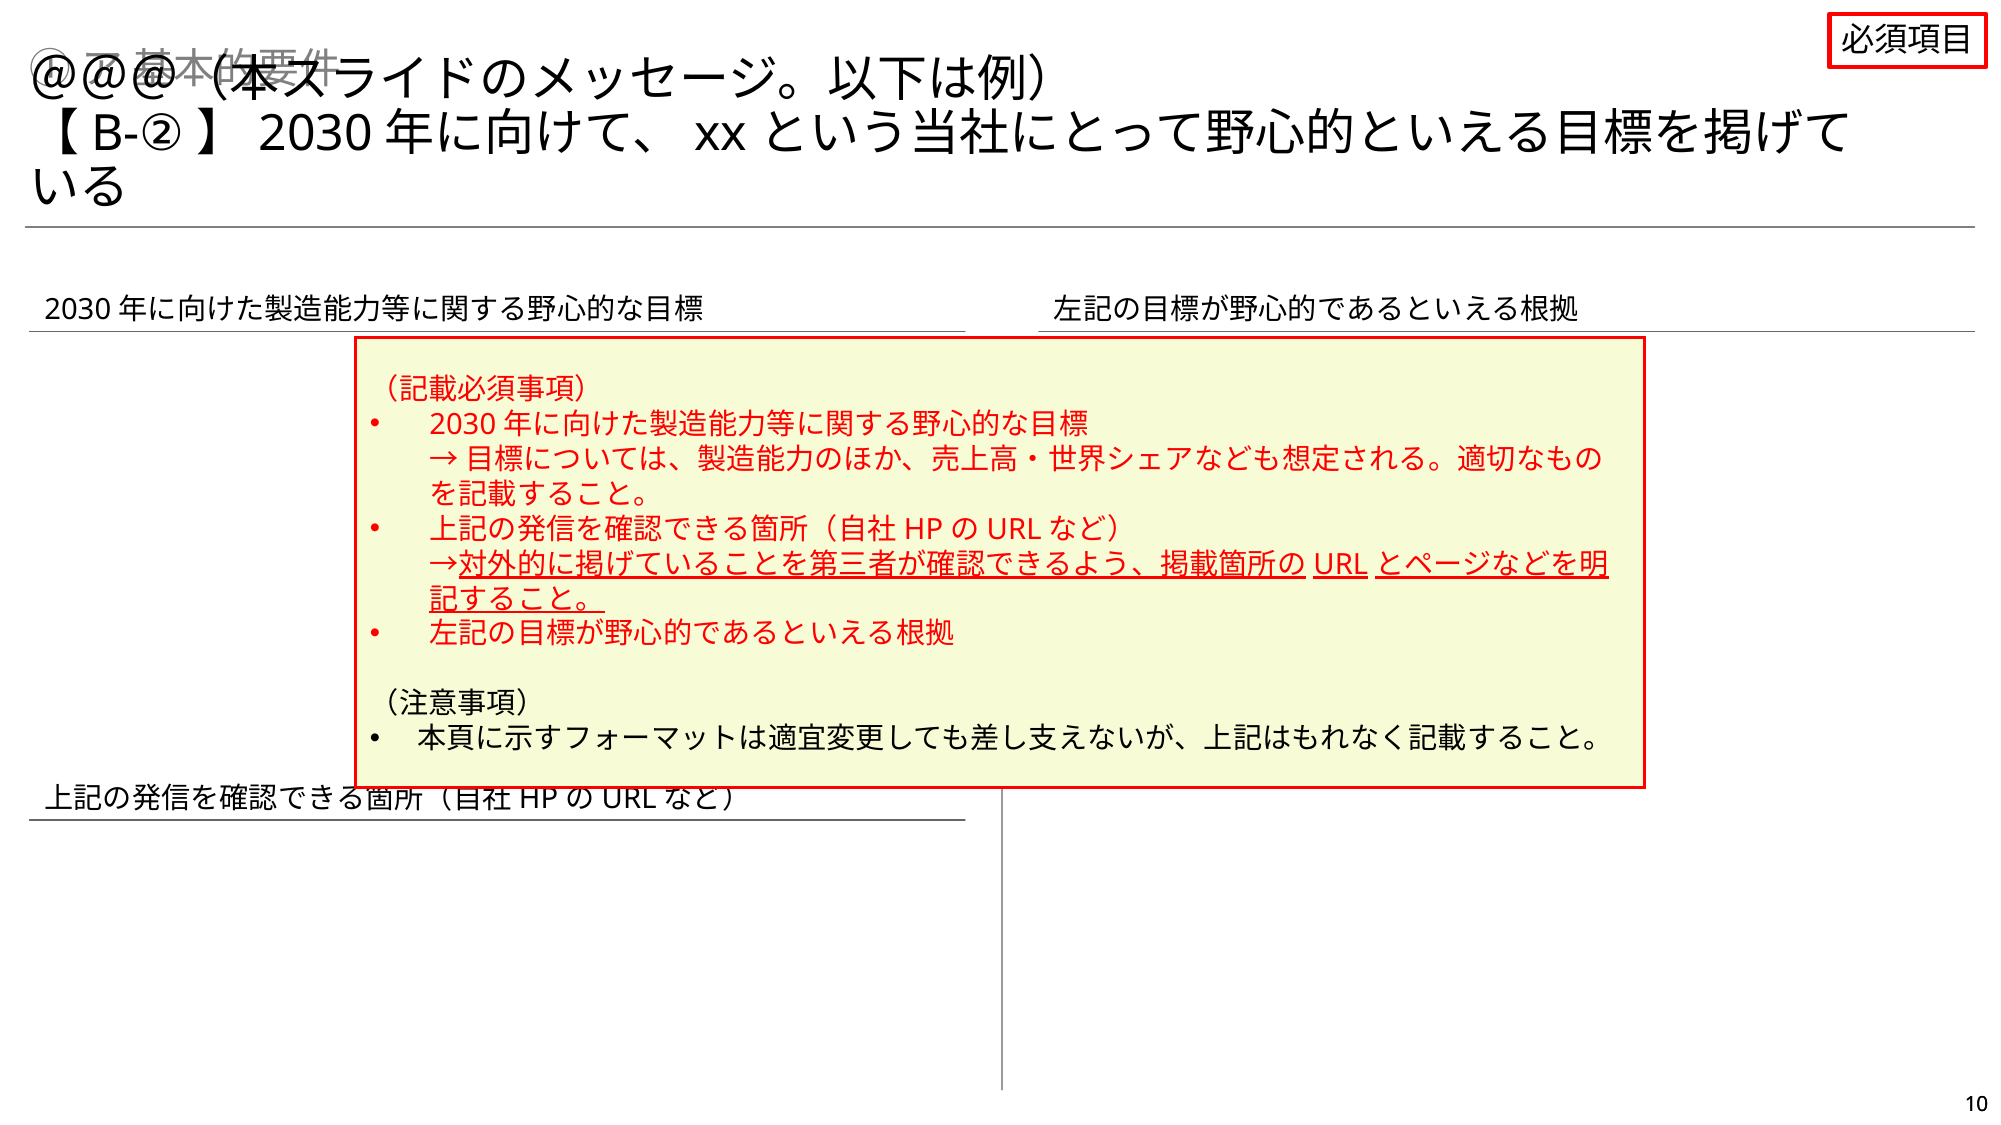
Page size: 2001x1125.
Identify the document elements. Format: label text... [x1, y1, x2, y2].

text_box ①ア 基本的要件 [29, 47, 1802, 53]
text_box （記載必須事項） 2030年に向けた製造能力等に関する野心的な目標 → 目標については、製造能力のほか、売上高・世界シェアなども想定される。適切なものを記載すること。 上記の発信を確認できる箇所（自社HPのURLなど） →対外的に掲げていることを第三者が確認できるよう、掲載箇所のURLとページなどを明記すること。 左記の目標が野心的であるといえる根拠 （注意事項） 本頁に示すフォーマットは適宜変更しても差し支えないが、上記はもれなく記載すること。 [354, 336, 1646, 789]
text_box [28, 283, 966, 332]
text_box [28, 772, 966, 821]
text_box ＠＠＠（本スライドのメッセージ。以下は例） 【B-②】2030年に向けて、xxという当社にとって野心的といえる目標を掲げている [29, 53, 1875, 216]
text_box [1038, 283, 1975, 332]
text_box 必須項目 [1829, 13, 1986, 68]
